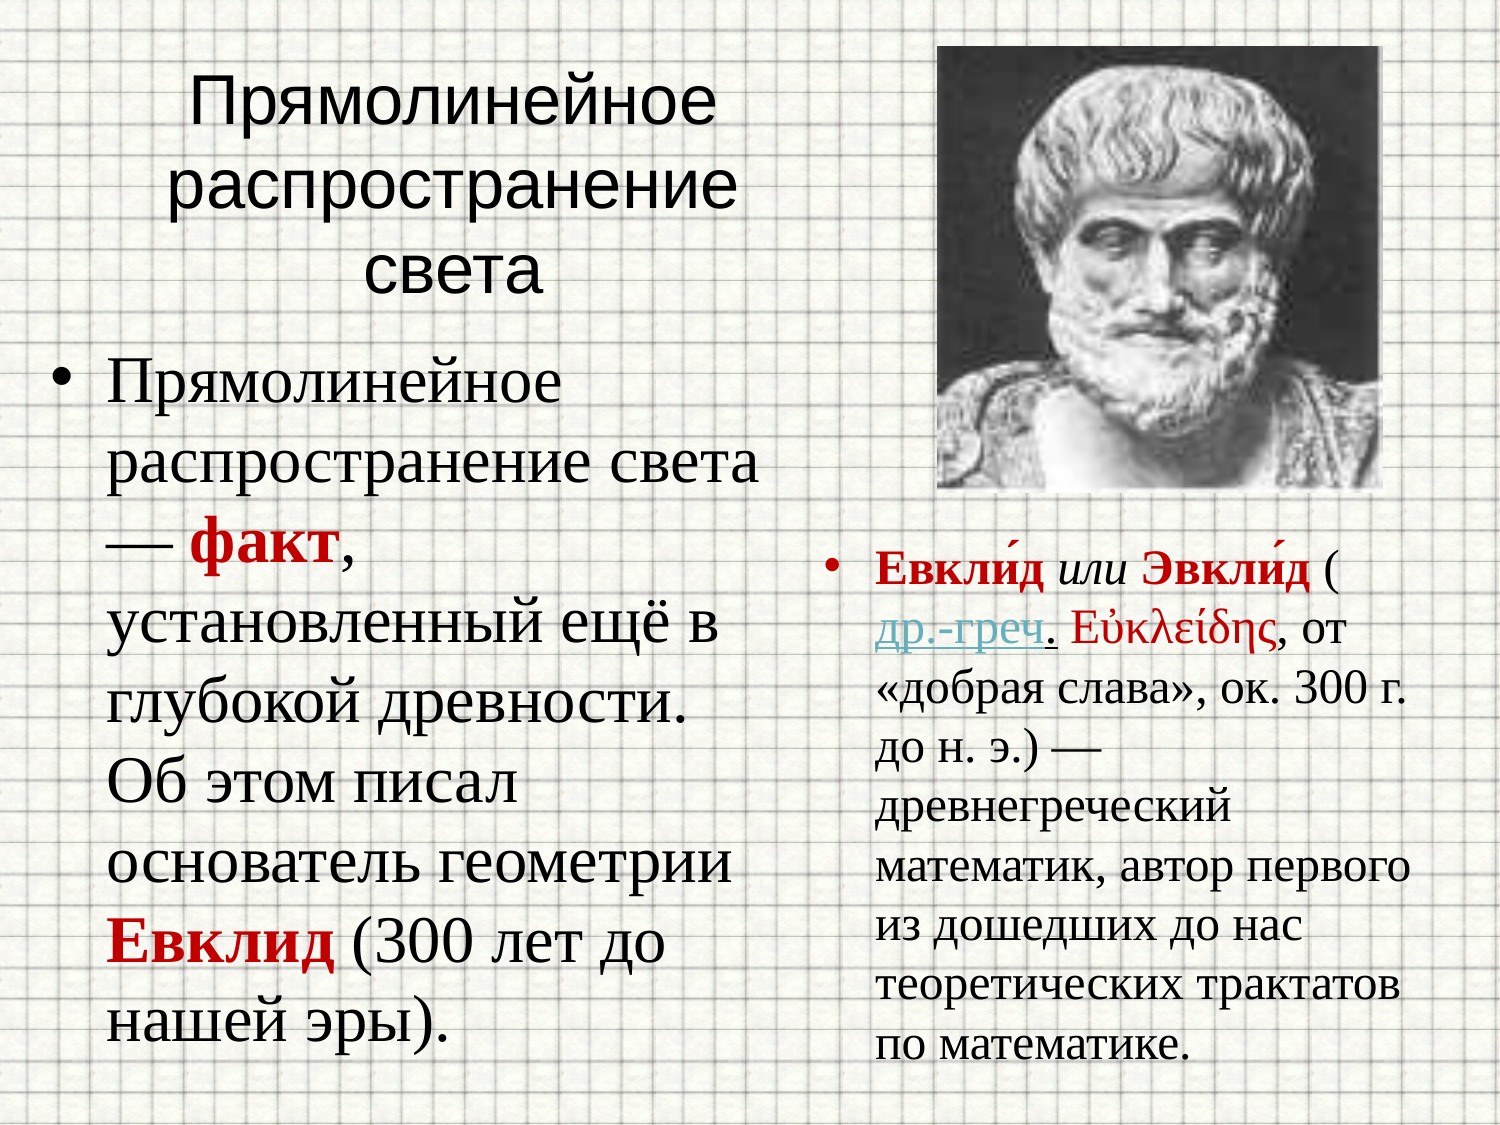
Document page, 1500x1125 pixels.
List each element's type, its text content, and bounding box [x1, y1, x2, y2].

list Прямолинейное распространение света — факт, установленный ещё в глубокой древности. Об этом писал основатель геометрии Евклид (300 лет до нашей эры). [35, 328, 797, 1079]
picture [0, 0, 1500, 1125]
title Прямолинейное распространение света [75, 45, 832, 317]
list Евкли́д или Эвкли́д (др.-греч. Εὐκλείδης, от «добрая слава», ок. 300 г. до н. э.) — древнегреческий математик, автор первого из дошедших до нас теоретических трактатов по математике. [808, 527, 1465, 1079]
